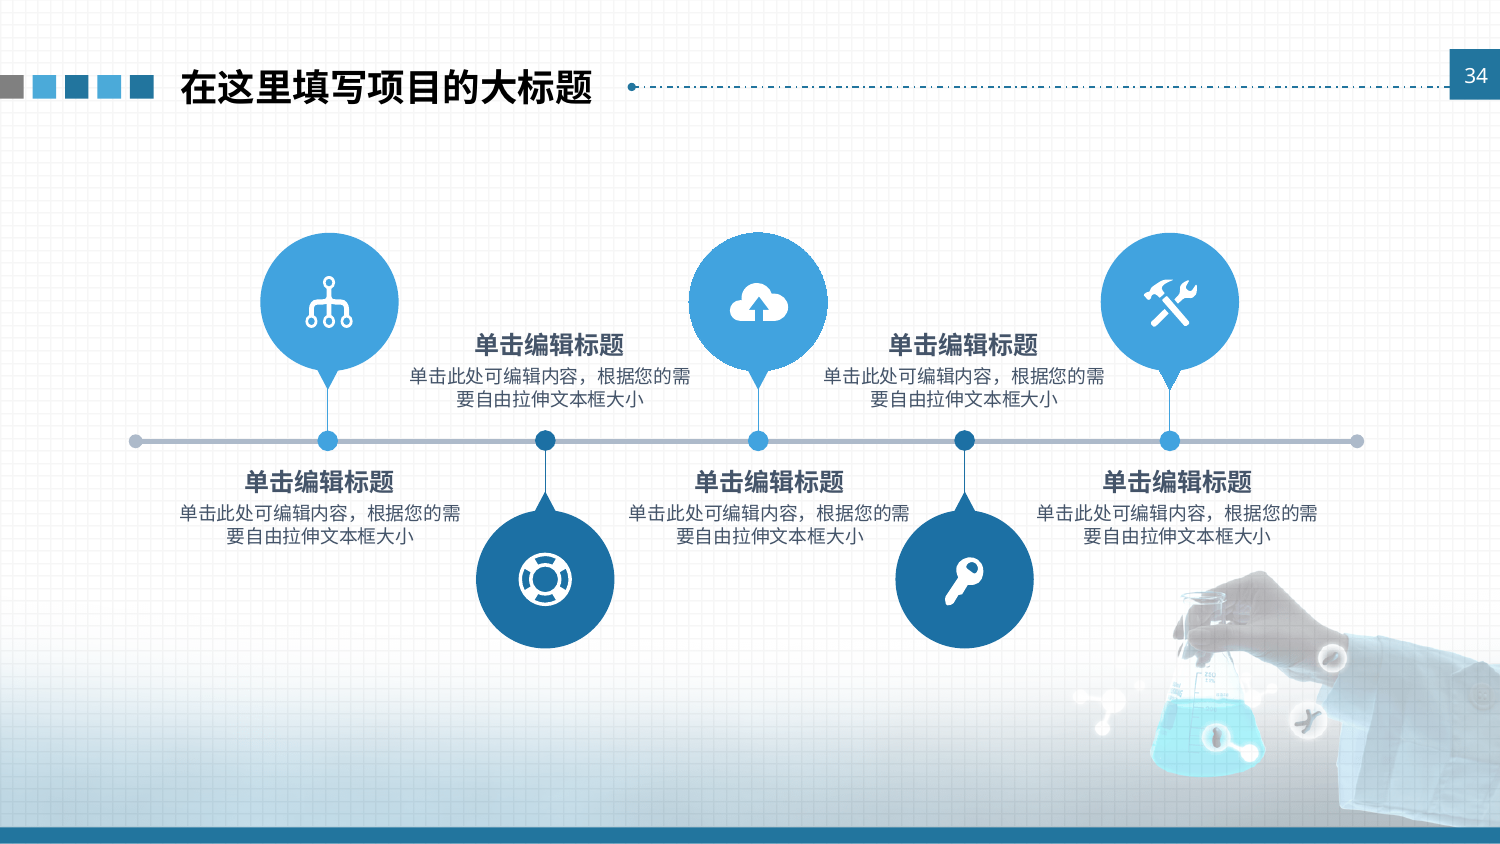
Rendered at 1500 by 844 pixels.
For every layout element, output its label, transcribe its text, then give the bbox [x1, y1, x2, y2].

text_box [1033, 466, 1322, 548]
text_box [1100, 232, 1240, 441]
text_box [1449, 48, 1500, 54]
text_box [96, 74, 122, 100]
text_box [32, 74, 57, 100]
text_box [625, 466, 914, 548]
text_box [64, 74, 89, 100]
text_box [688, 232, 828, 441]
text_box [405, 329, 694, 411]
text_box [895, 440, 1034, 649]
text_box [475, 440, 615, 649]
picture [0, 0, 1500, 827]
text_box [819, 329, 1109, 411]
text_box [0, 74, 25, 100]
text_box 34 [1449, 54, 1500, 95]
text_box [260, 232, 399, 441]
text_box [1449, 95, 1500, 101]
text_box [175, 466, 464, 548]
text_box [129, 74, 154, 100]
text_box 在这里填写项目的大标题 [165, 56, 615, 117]
